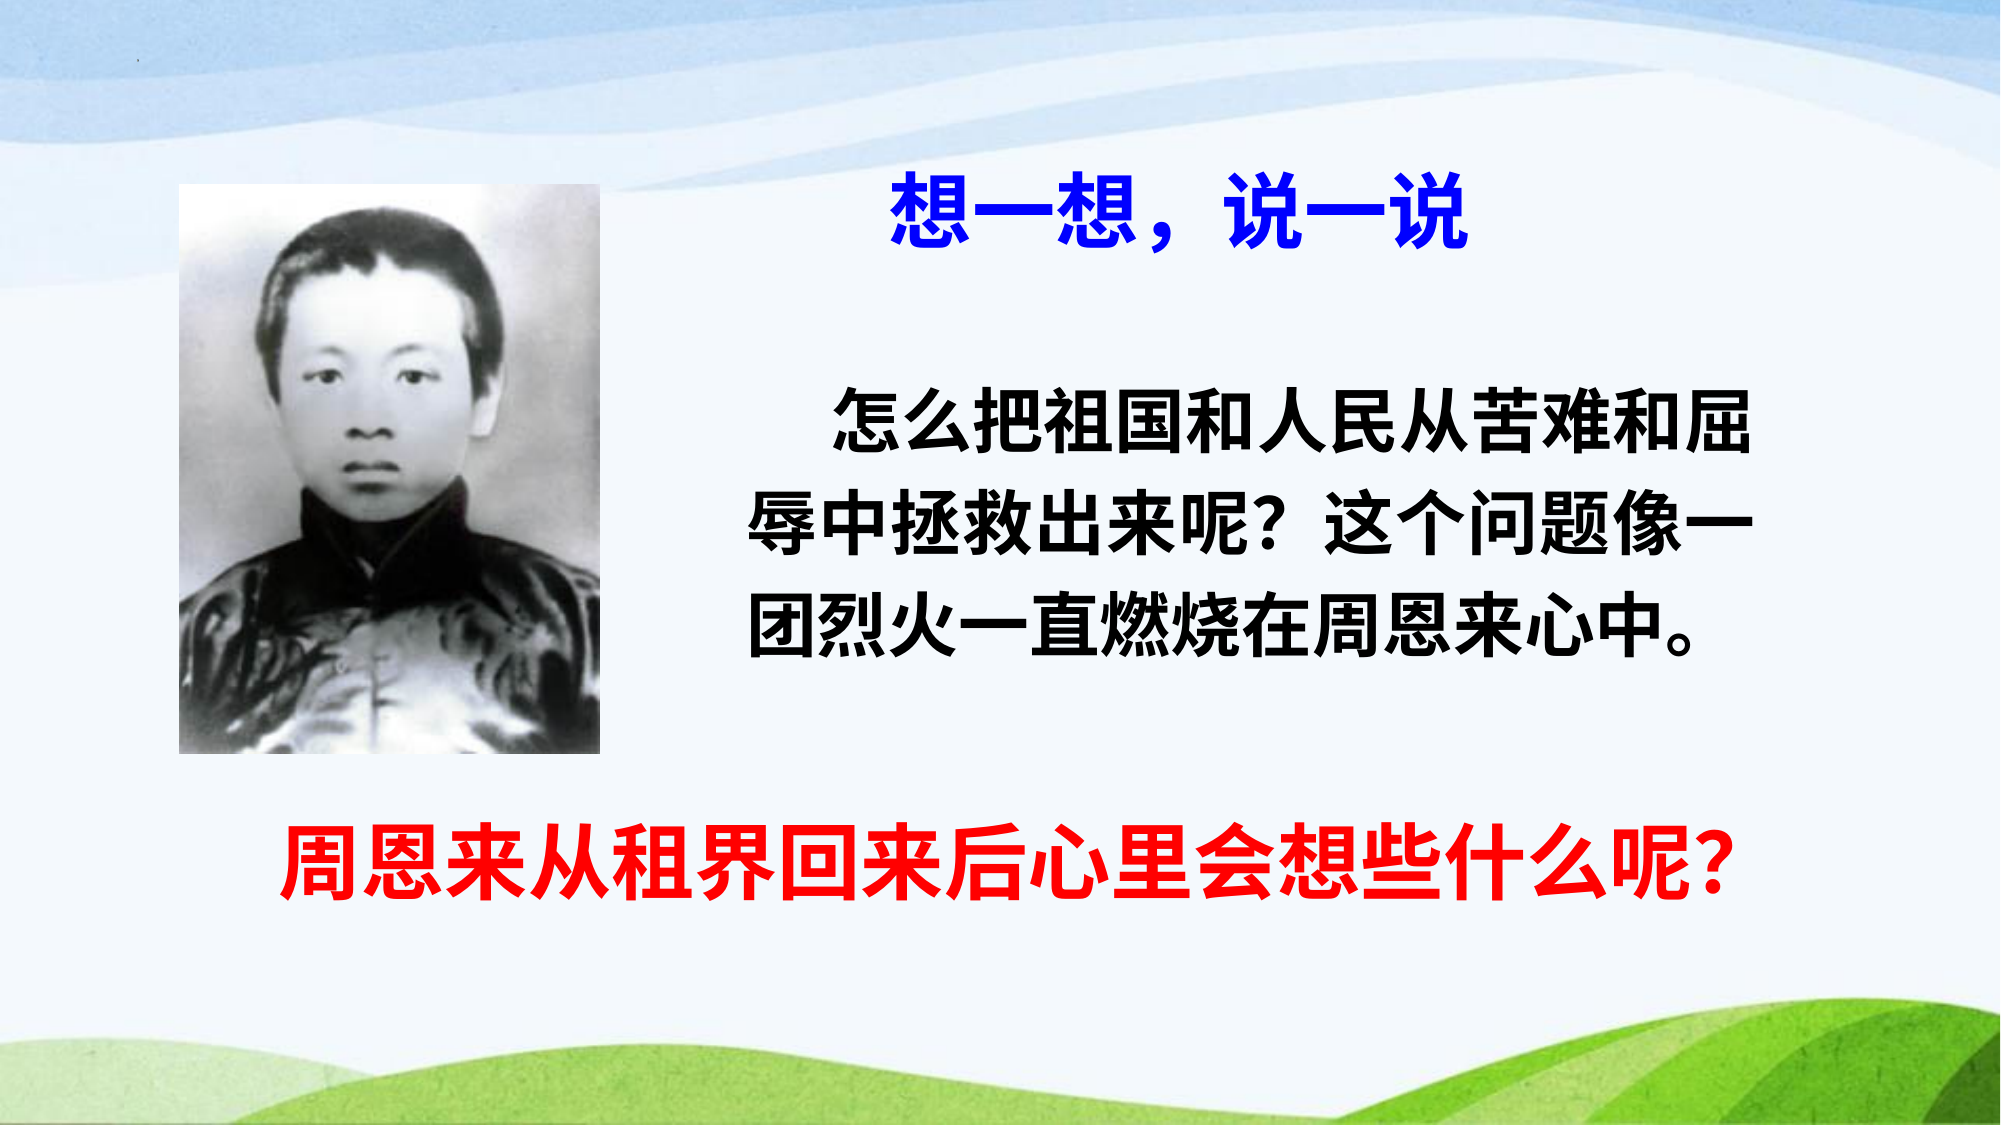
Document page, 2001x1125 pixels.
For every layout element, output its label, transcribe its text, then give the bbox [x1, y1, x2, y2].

text_box 周恩来从租界回来后心里会想些什么呢？ [263, 803, 1759, 918]
text_box 想一想，说一说 [873, 151, 1524, 267]
picture [0, 0, 2001, 1125]
text_box 怎么把祖国和人民从苦难和屈辱中拯救出来呢？这个问题像一团烈火一直燃烧在周恩来心中。 [731, 352, 1771, 673]
